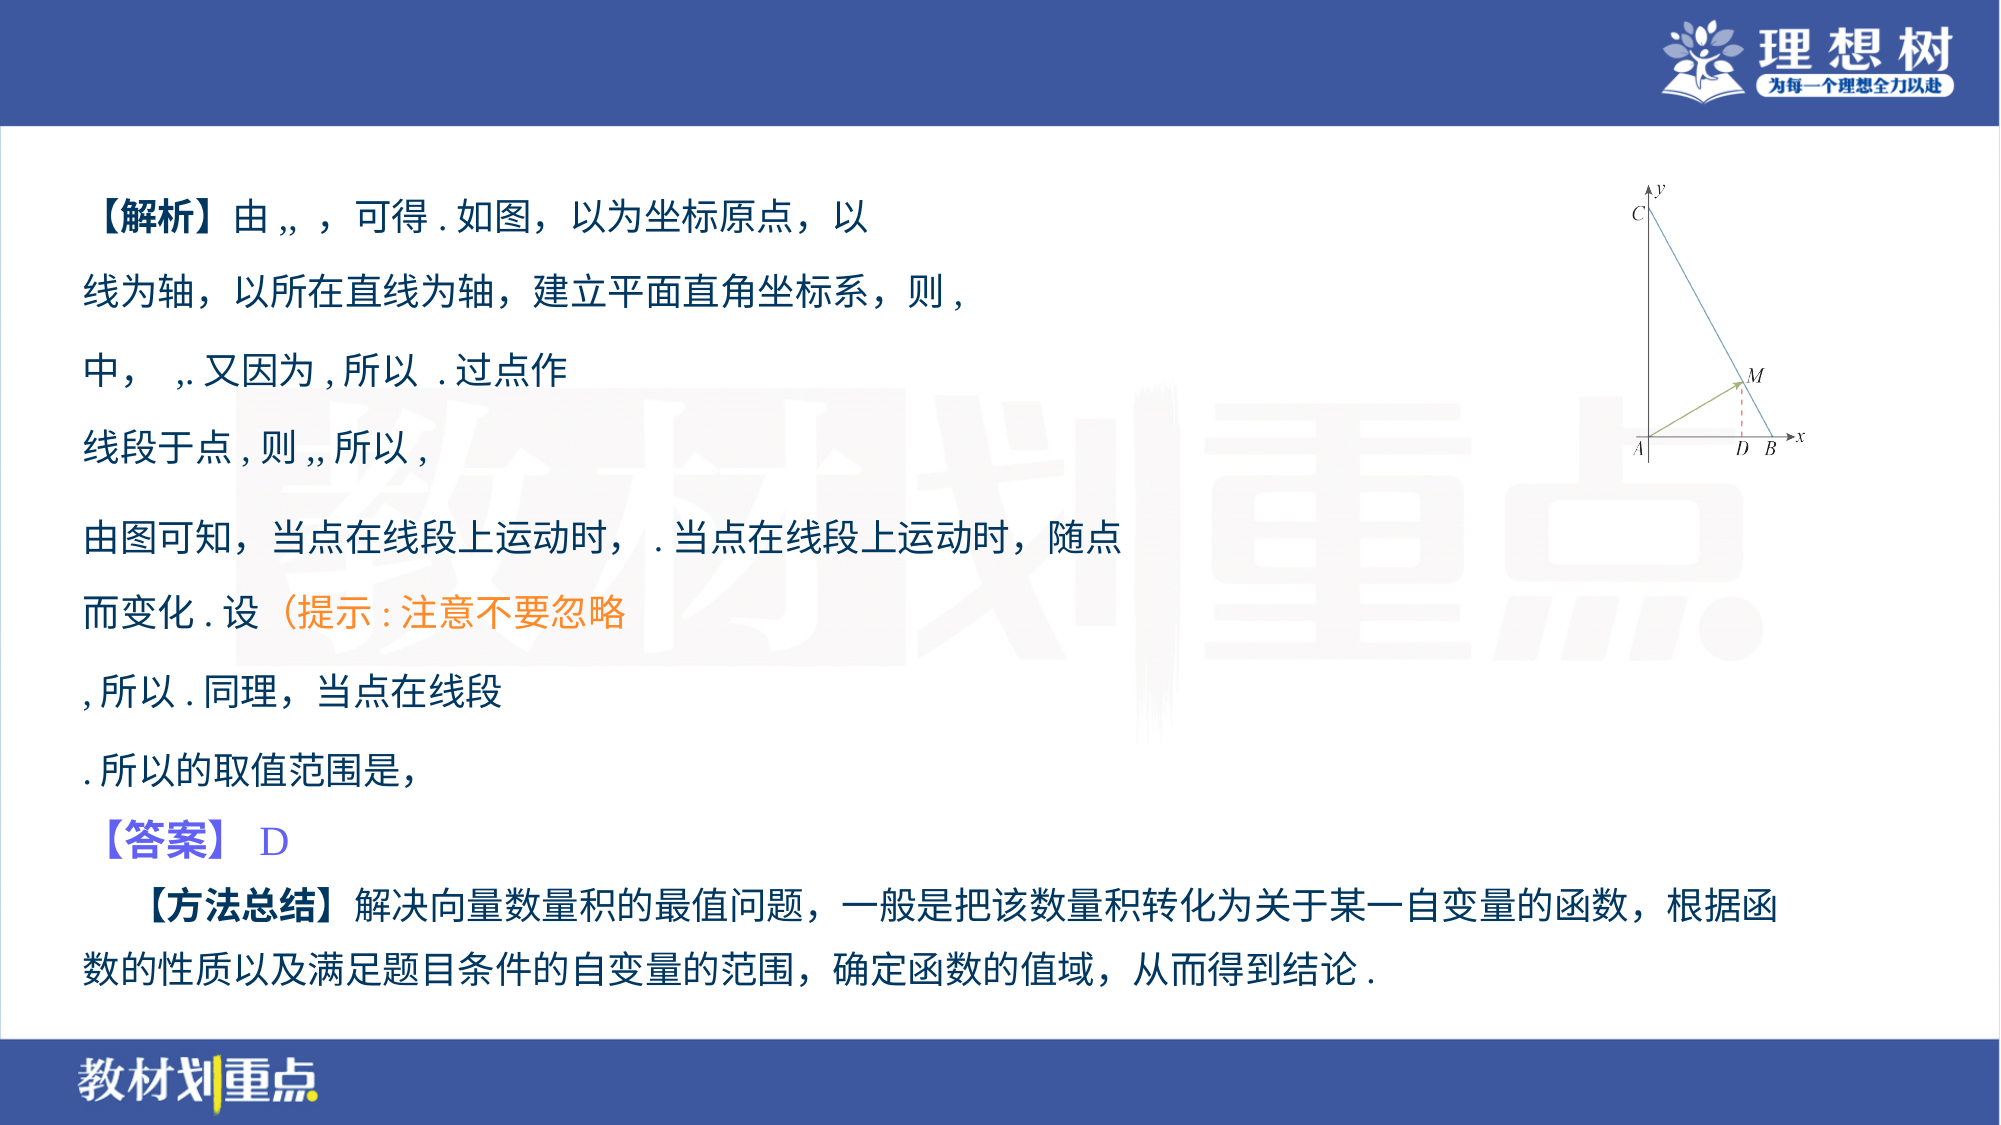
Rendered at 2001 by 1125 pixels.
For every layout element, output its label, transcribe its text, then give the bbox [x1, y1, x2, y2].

text_box 【方法总结】解决向量数量积的最值问题，一般是把该数量积转化为关于某一自变量的函数，根据函 数的性质以及满足题目条件的自变量的范围，确定函数的值域，从而得到结论. [82, 857, 1817, 985]
text_box 【答案】D [82, 788, 1817, 856]
picture [0, 0, 2000, 1125]
